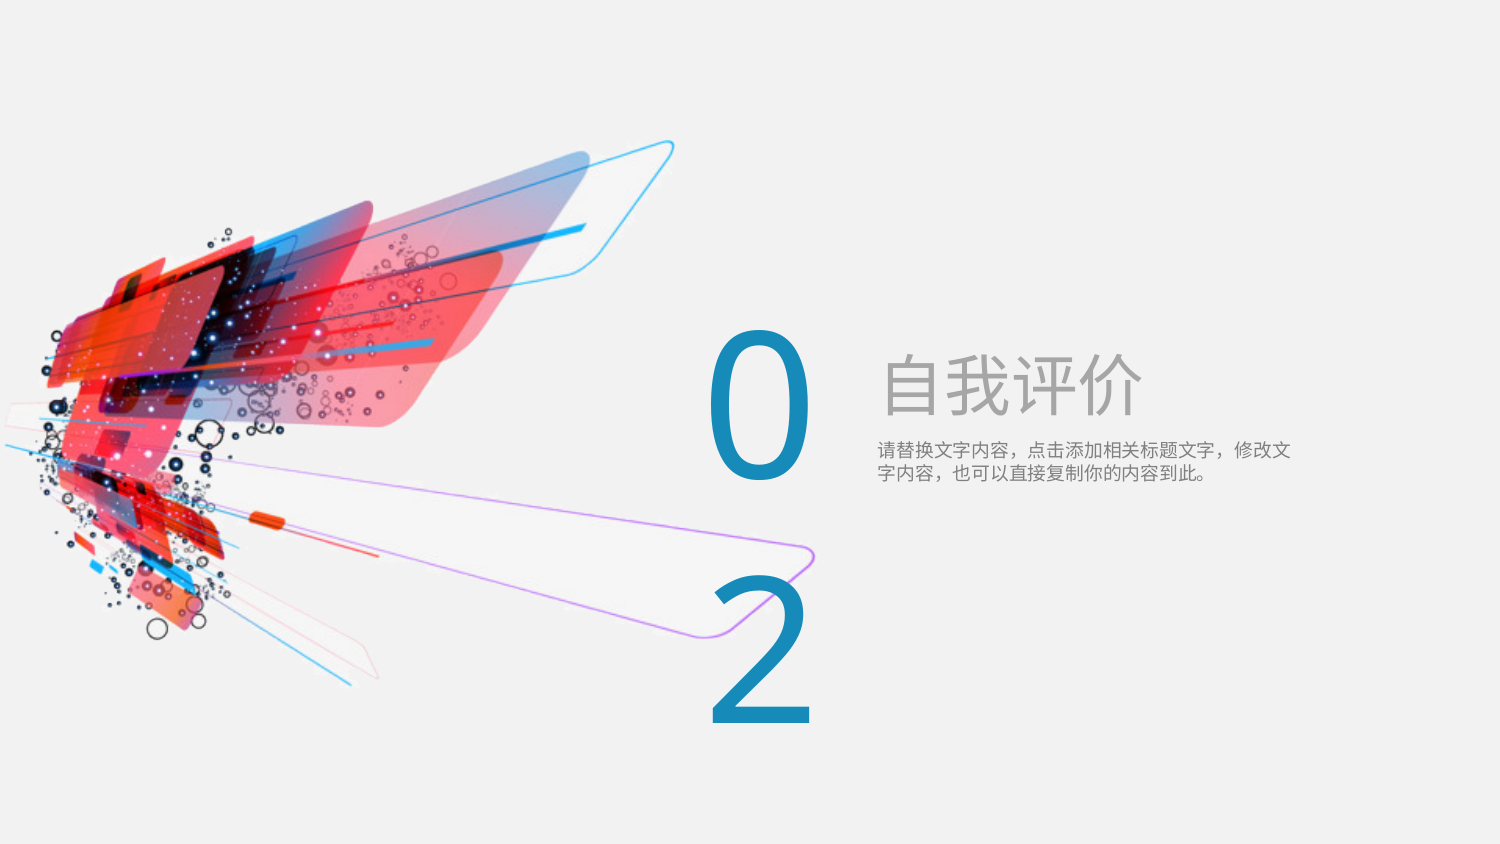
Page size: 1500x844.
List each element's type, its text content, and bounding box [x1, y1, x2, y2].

text_box 自我评价 [907, 343, 1340, 424]
text_box 请替换文字内容，点击添加相关标题文字，修改文字内容，也可以直接复制你的内容到此。 [907, 438, 1306, 485]
picture [0, 0, 904, 844]
